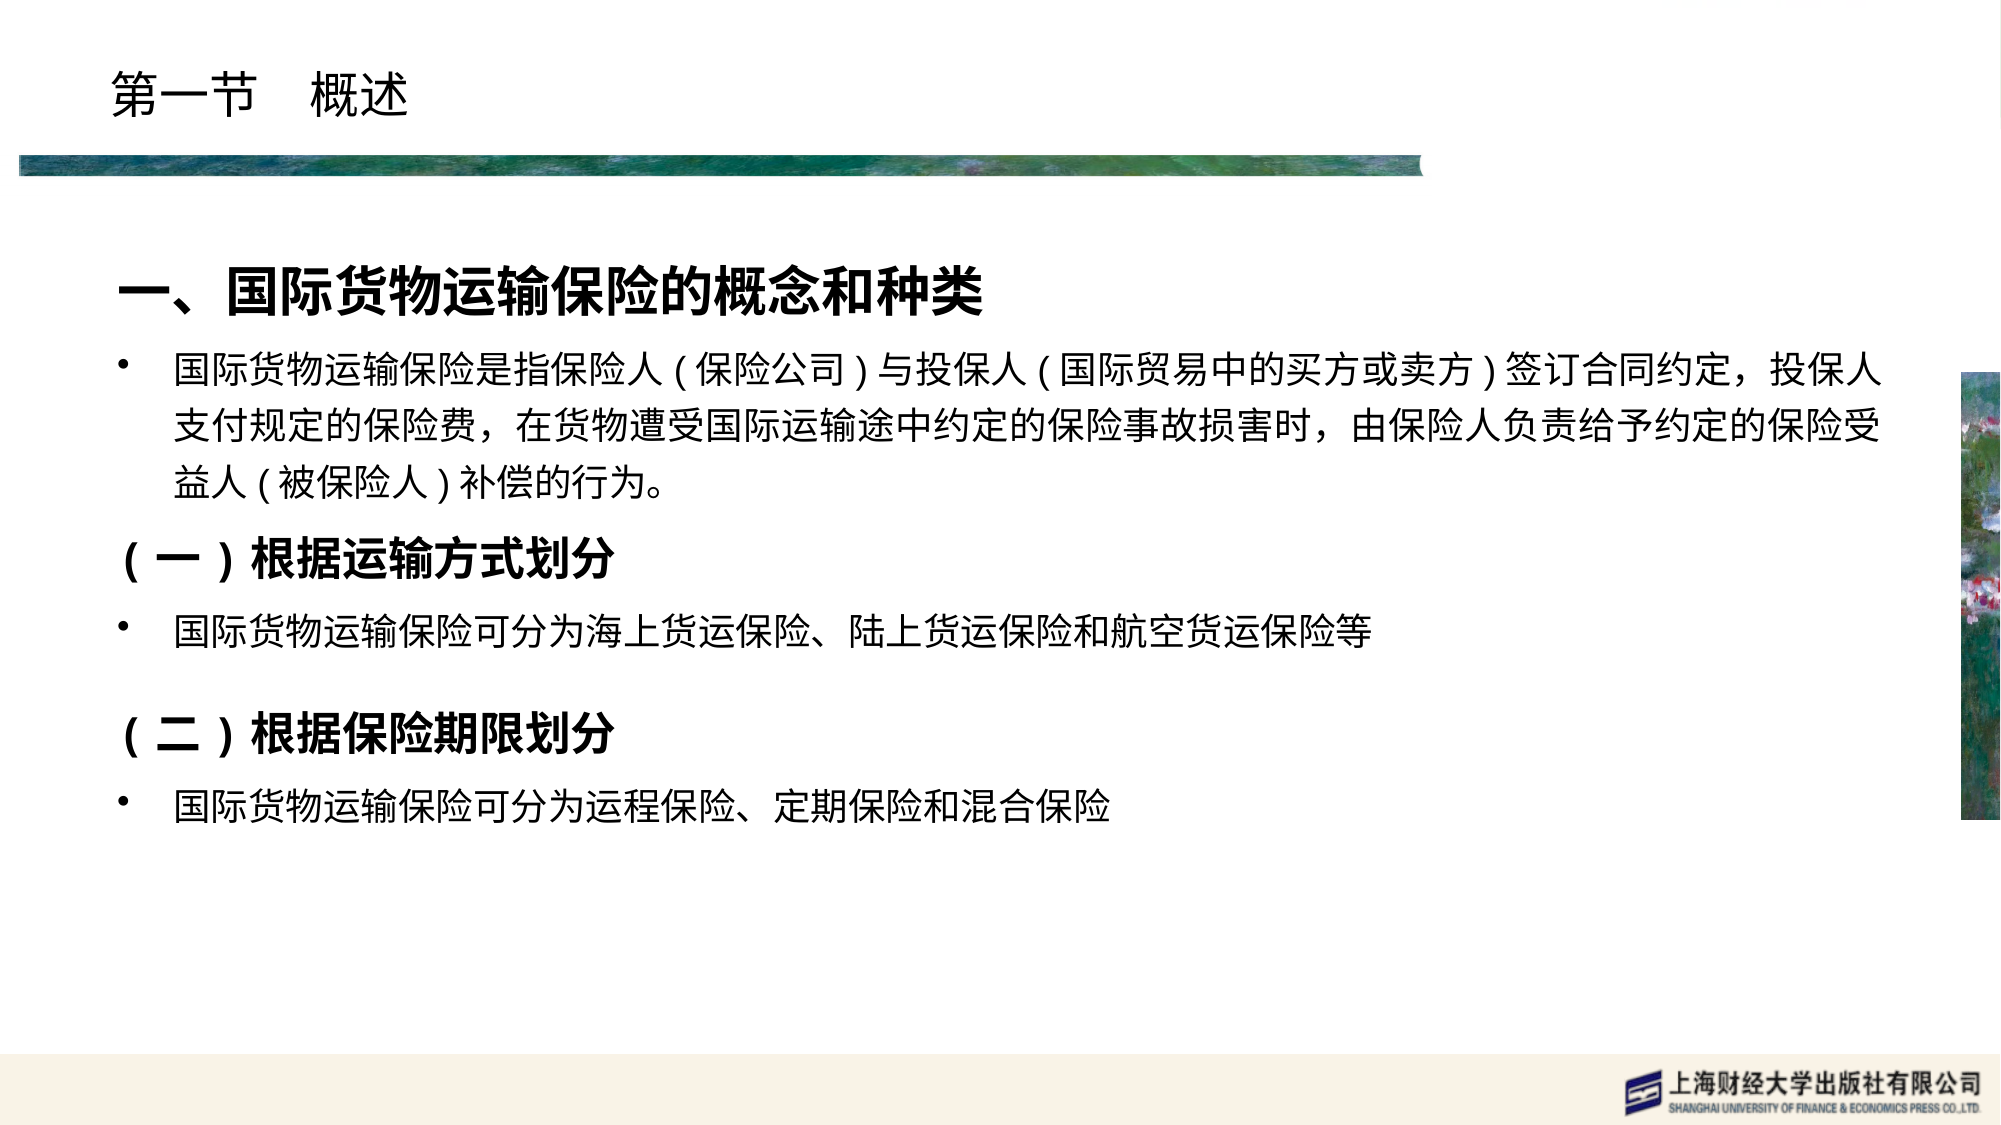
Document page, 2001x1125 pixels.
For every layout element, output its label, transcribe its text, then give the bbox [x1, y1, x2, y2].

picture [0, 0, 2001, 1125]
list 一、国际货物运输保险的概念和种类 国际货物运输保险是指保险人(保险公司)与投保人(国际贸易中的买方或卖方)签订合同约定，投保人支付规定的保险费，在货物遭受国际运输途中约定的保险事故损害时，由保险人负责给予约定的保险受益人(被保险人)补偿的行为。 (一)根据运输方式划分 国际货物运输保险可分为海上货运保险、陆上货运保险和航空货运保险等 (二)根据保险期限划分 国际货物运输保险可分为运程保险、定期保险和混合保险 [102, 233, 1898, 1032]
title 第一节 概述 [94, 42, 1451, 146]
